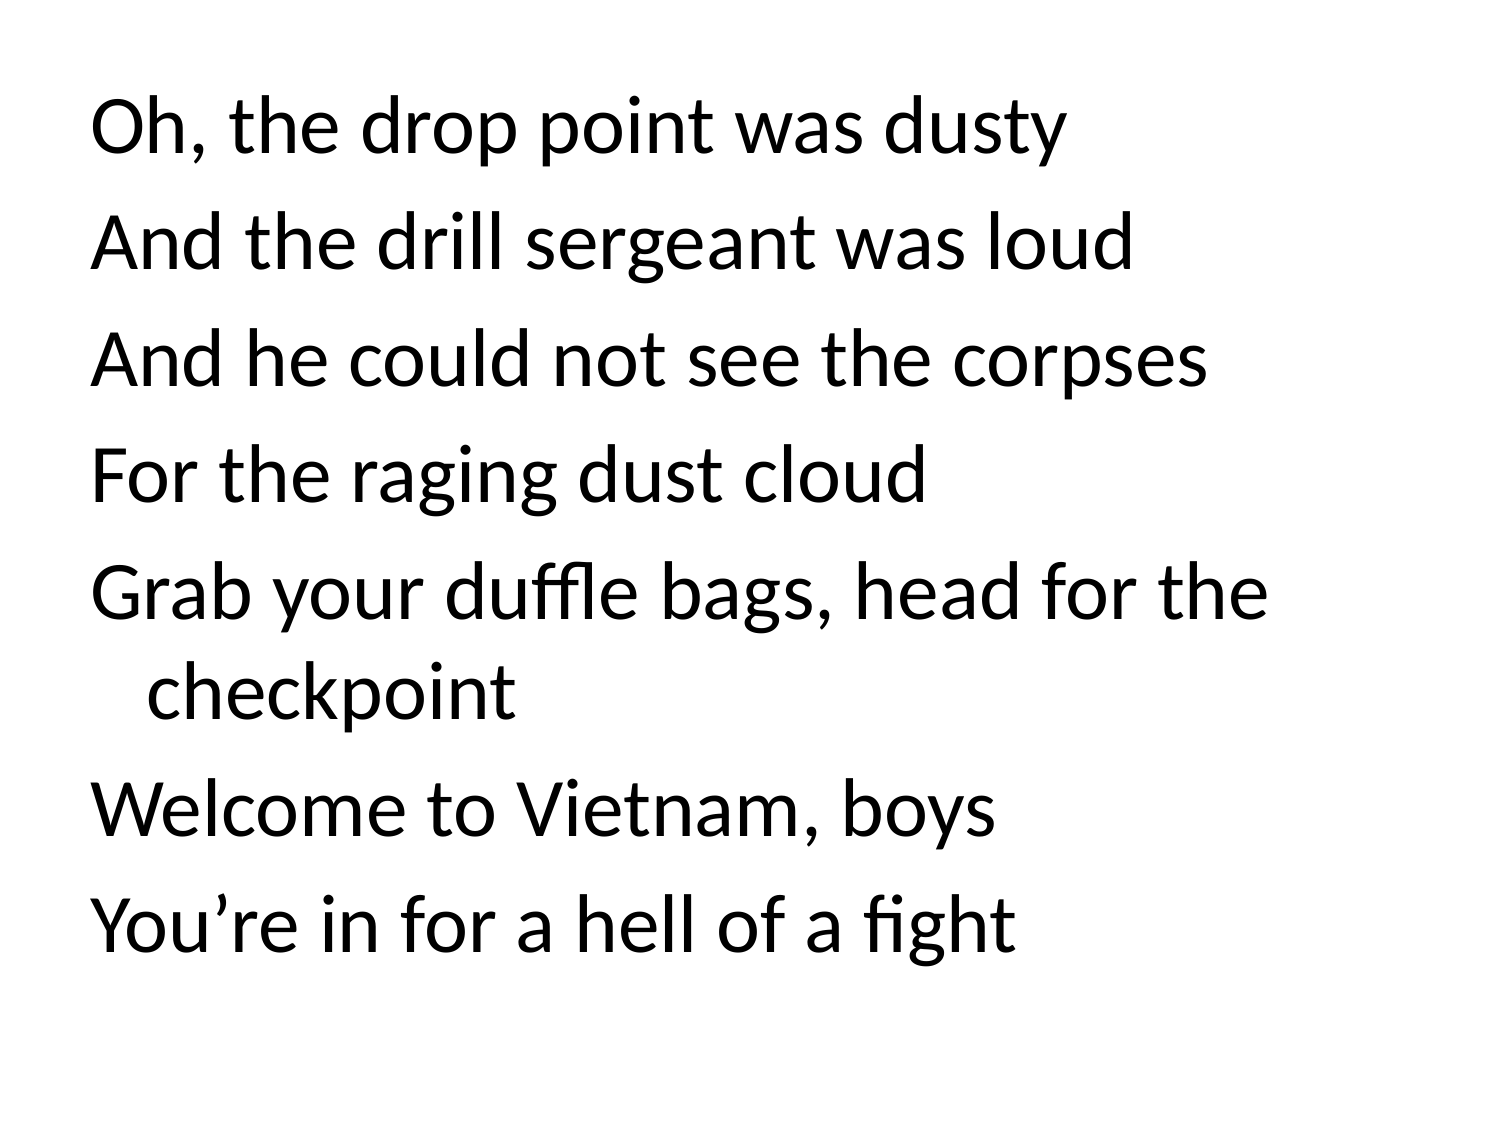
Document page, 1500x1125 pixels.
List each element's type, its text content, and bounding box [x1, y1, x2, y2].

list Oh, the drop point was dusty And the drill sergeant was loud And he could not see the corpses For the raging dust cloud Grab your duffle bags, head for the checkpoint Welcome to Vietnam, boys You’re in for a hell of a fight [75, 62, 1425, 1005]
